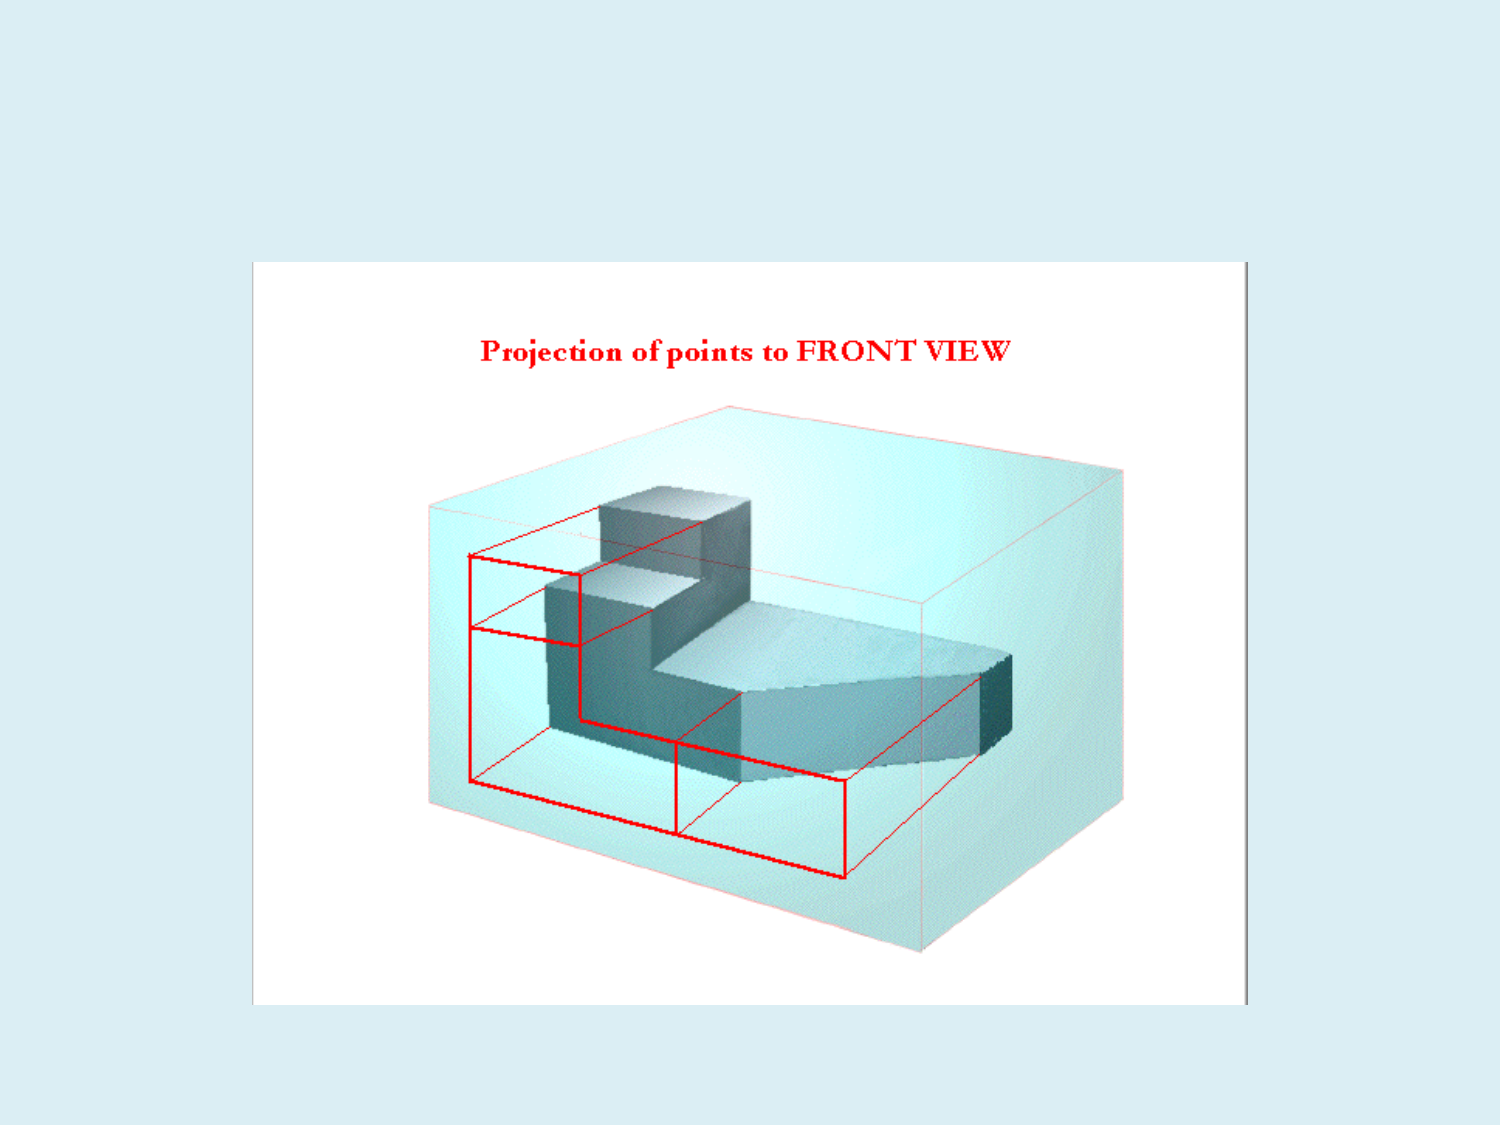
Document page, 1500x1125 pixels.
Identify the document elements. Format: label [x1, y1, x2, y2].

list [252, 262, 1248, 1006]
